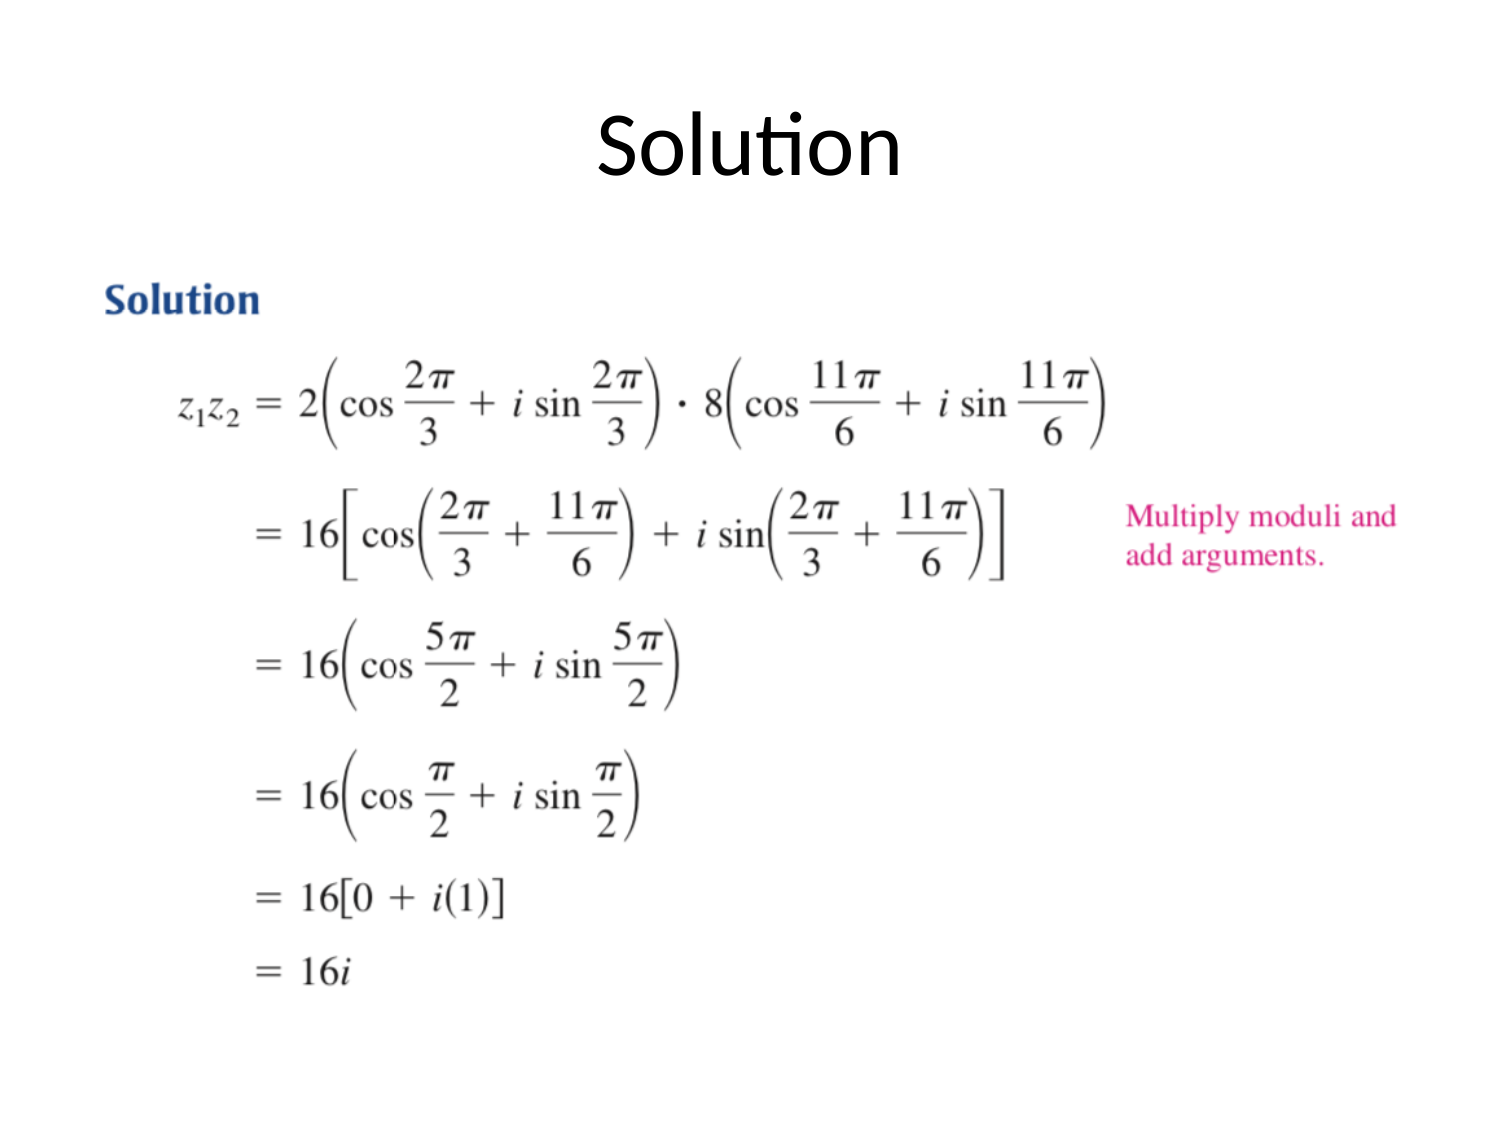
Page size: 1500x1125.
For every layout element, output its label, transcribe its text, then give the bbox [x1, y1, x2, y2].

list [74, 262, 1426, 1006]
title Solution [75, 45, 1425, 233]
